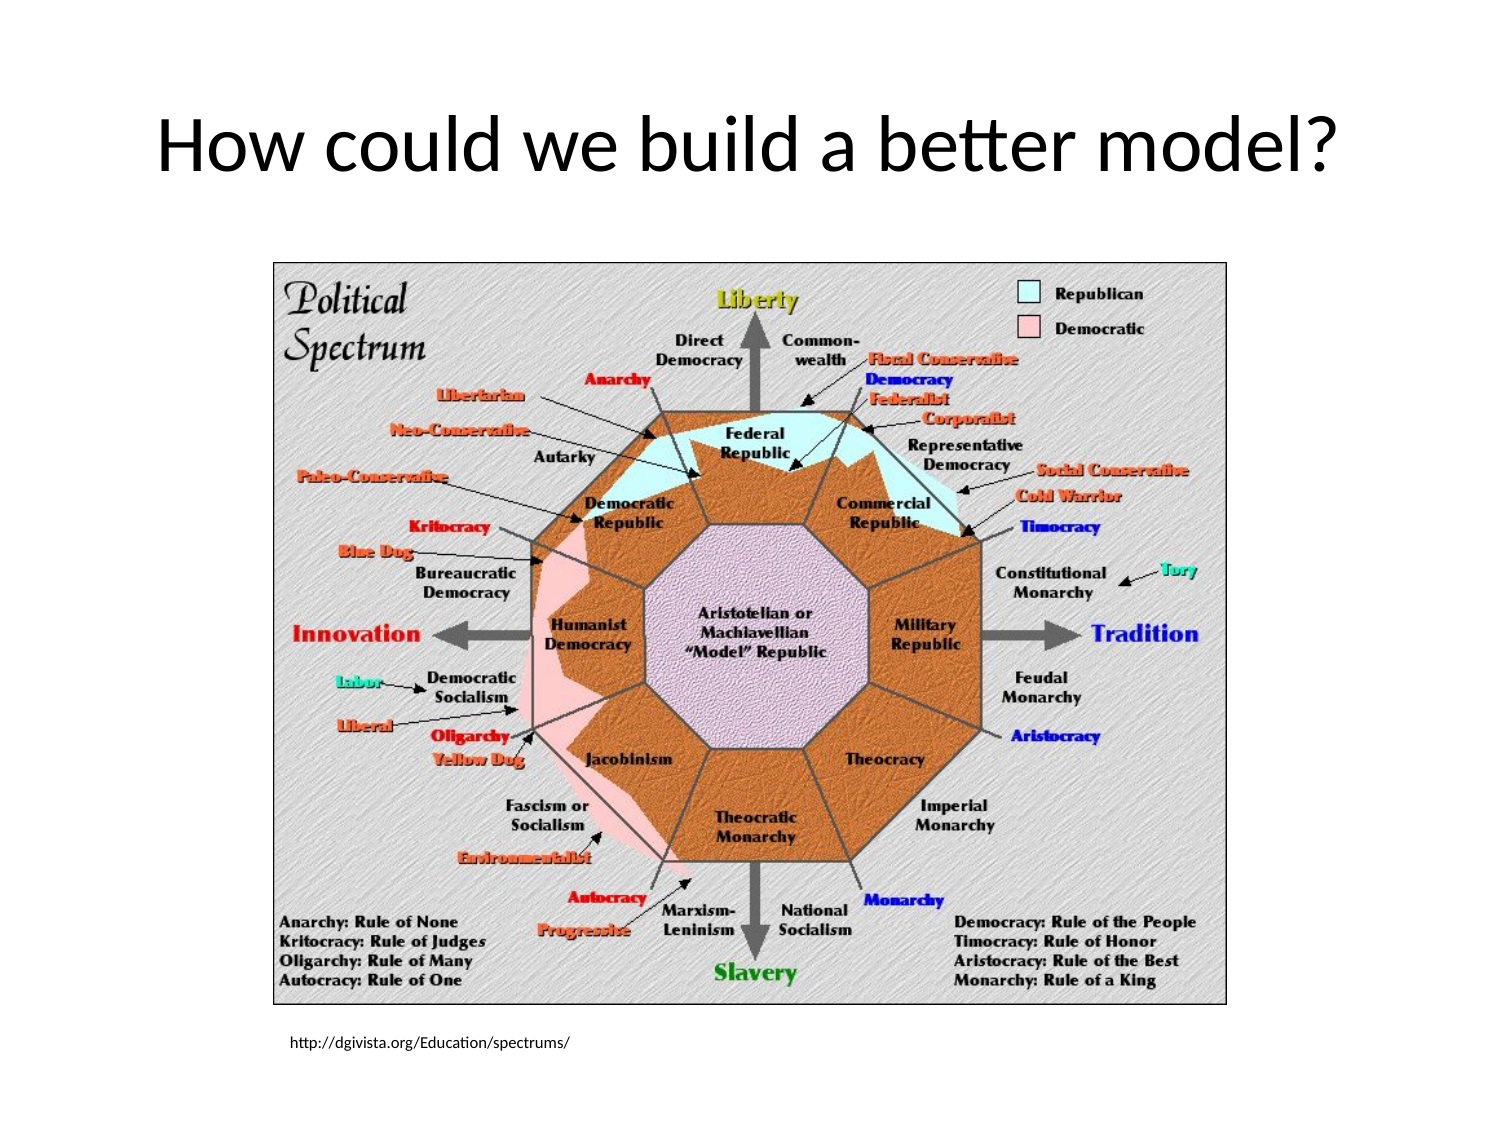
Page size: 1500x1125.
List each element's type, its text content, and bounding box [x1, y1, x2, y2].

text_box http://dgivista.org/Education/spectrums/ [275, 1024, 1213, 1060]
title How could we build a better model? [75, 45, 1425, 233]
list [273, 262, 1227, 1006]
